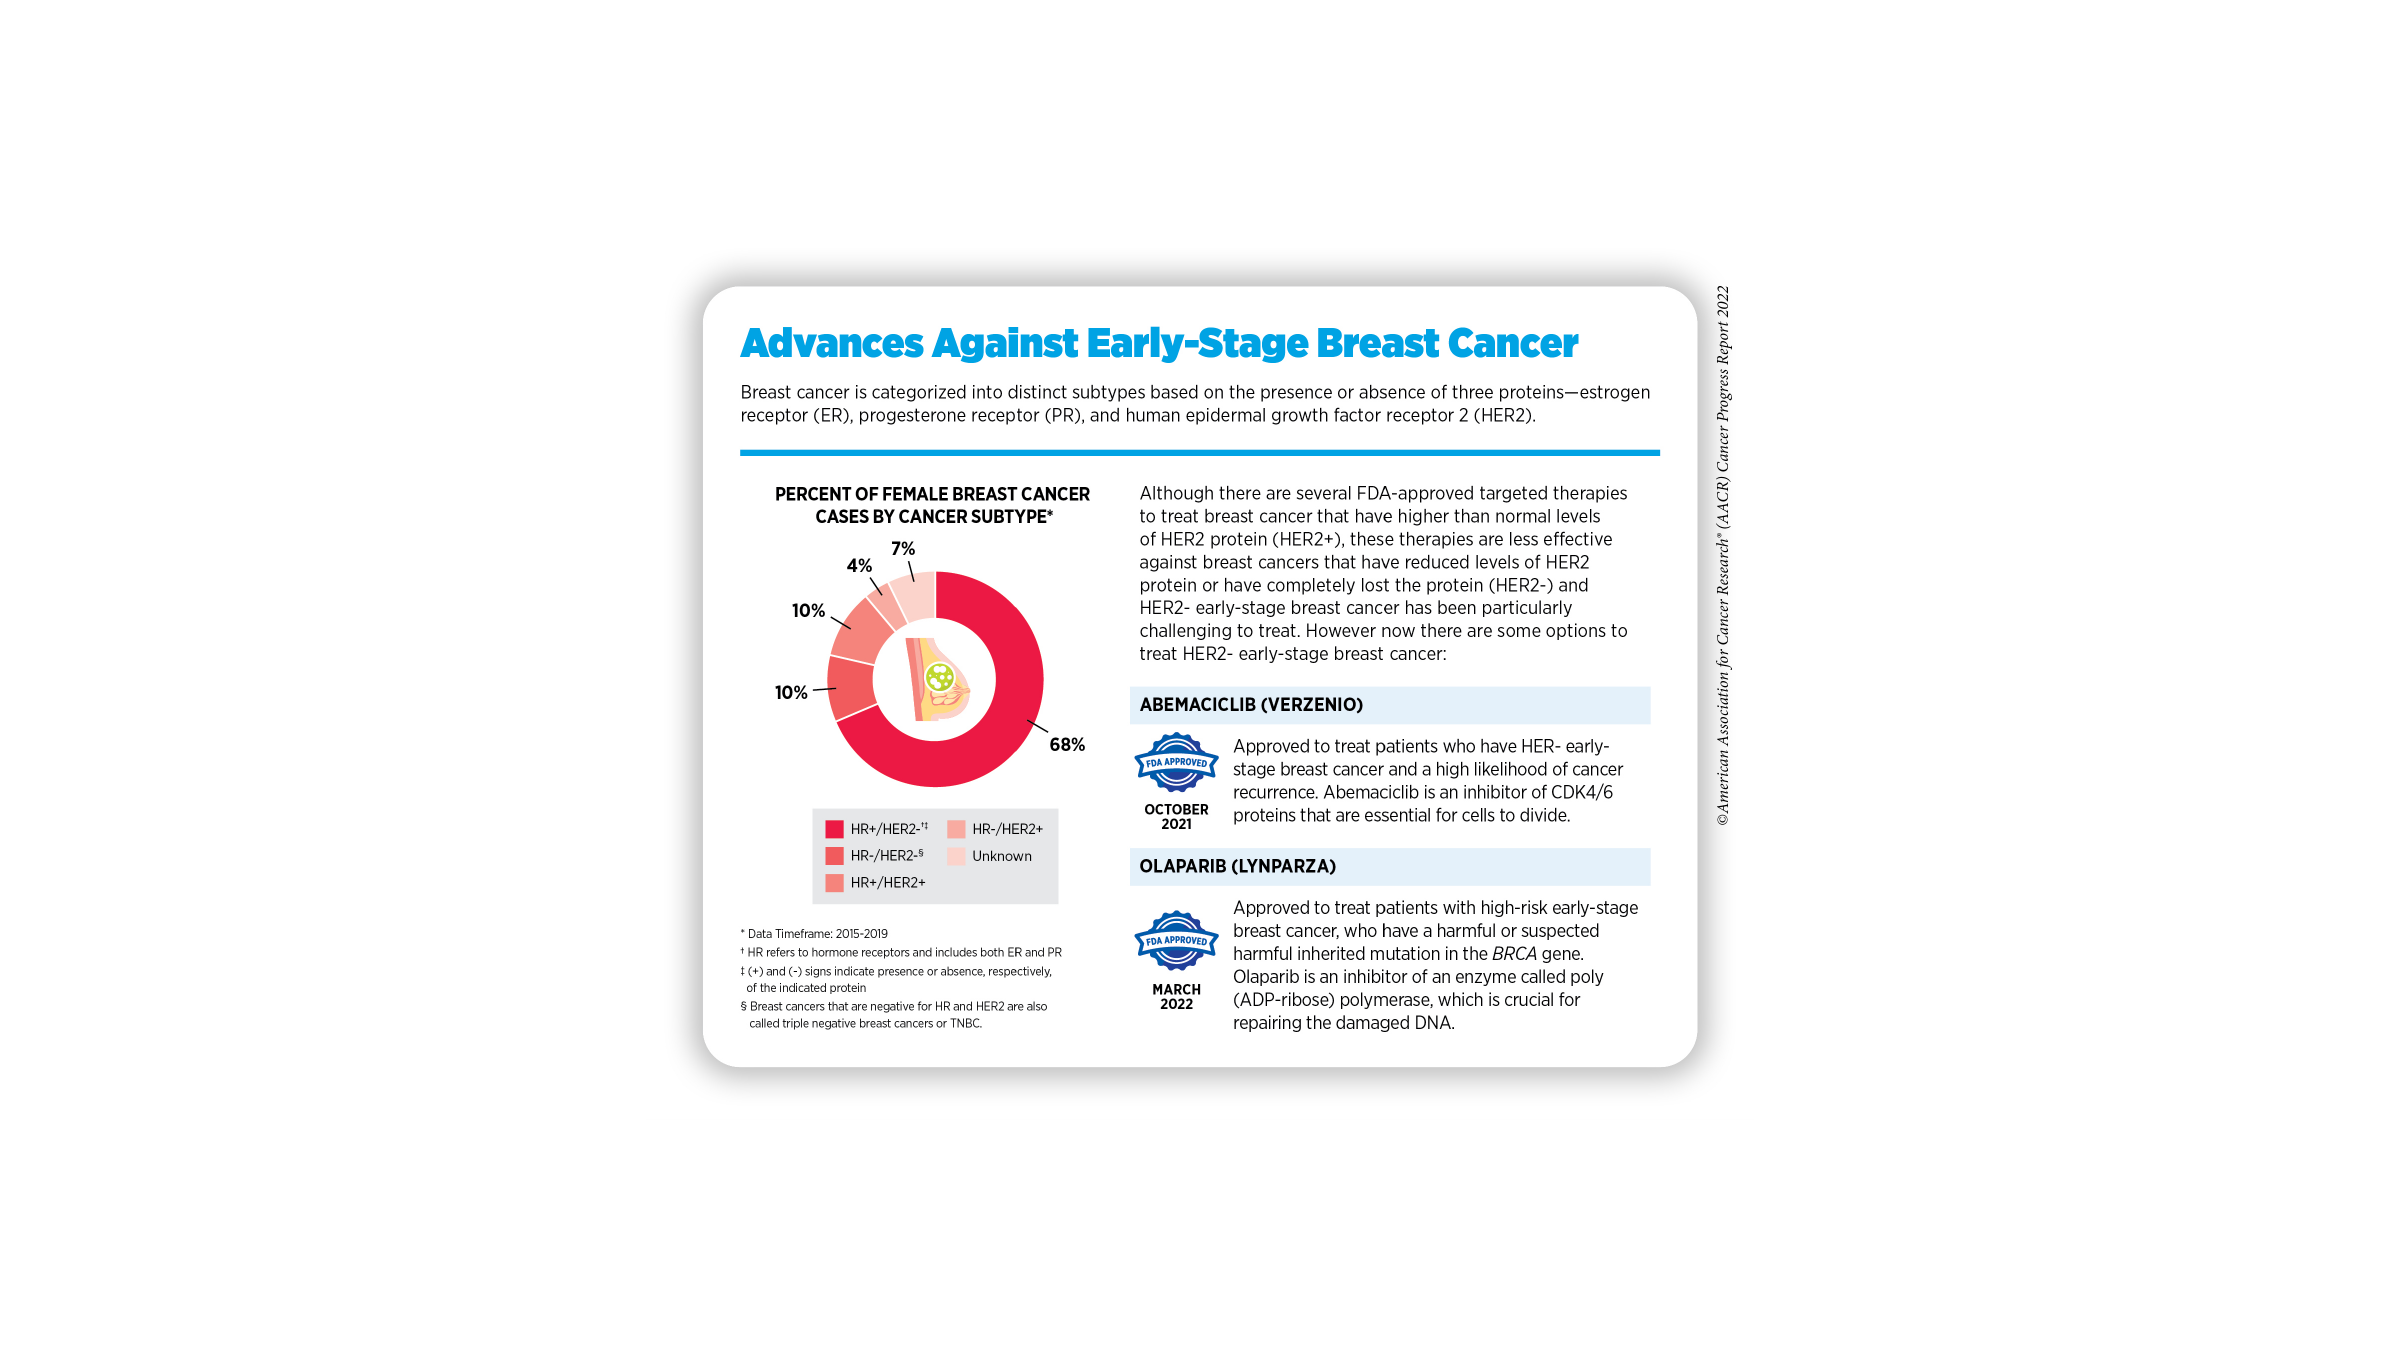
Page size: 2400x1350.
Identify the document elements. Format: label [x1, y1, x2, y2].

picture [646, 230, 1754, 1120]
